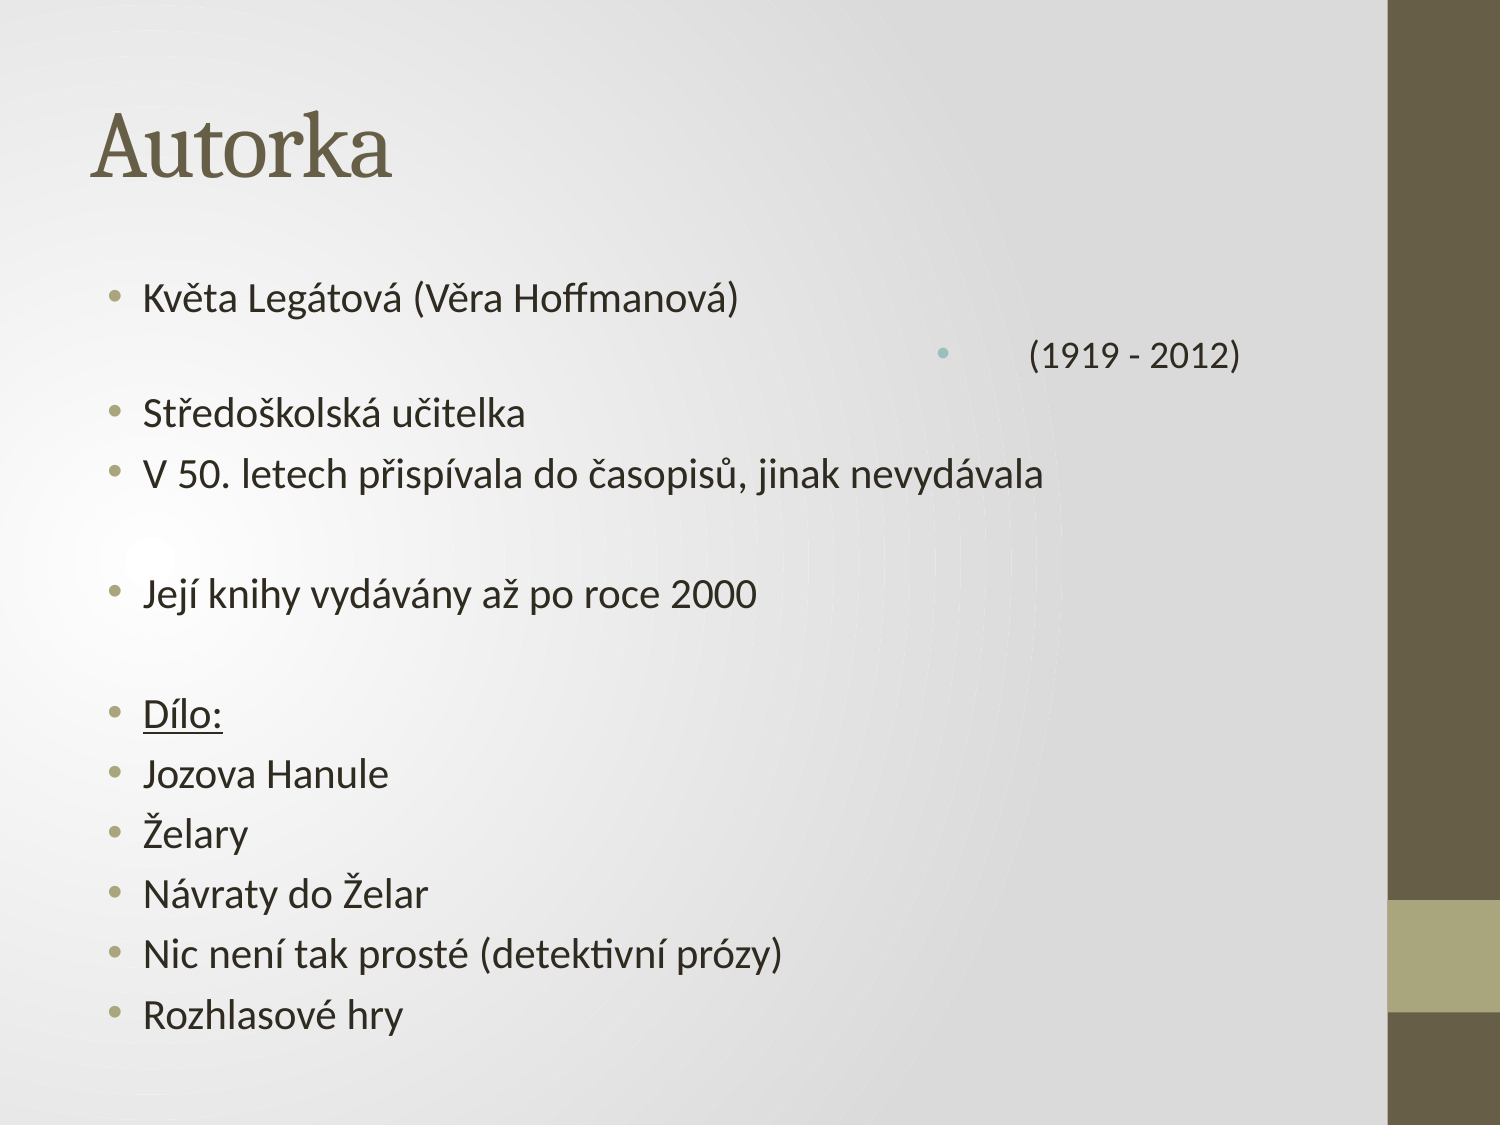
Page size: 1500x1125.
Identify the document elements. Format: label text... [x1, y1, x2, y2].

list Květa Legátová (Věra Hoffmanová) (1919 - 2012) Středoškolská učitelka V 50. letech přispívala do časopisů, jinak nevydávala Její knihy vydávány až po roce 2000 Dílo: Jozova Hanule Želary Návraty do Želar Nic není tak prosté (detektivní prózy) Rozhlasové hry [75, 262, 1325, 1050]
title Autorka [75, 45, 1325, 233]
